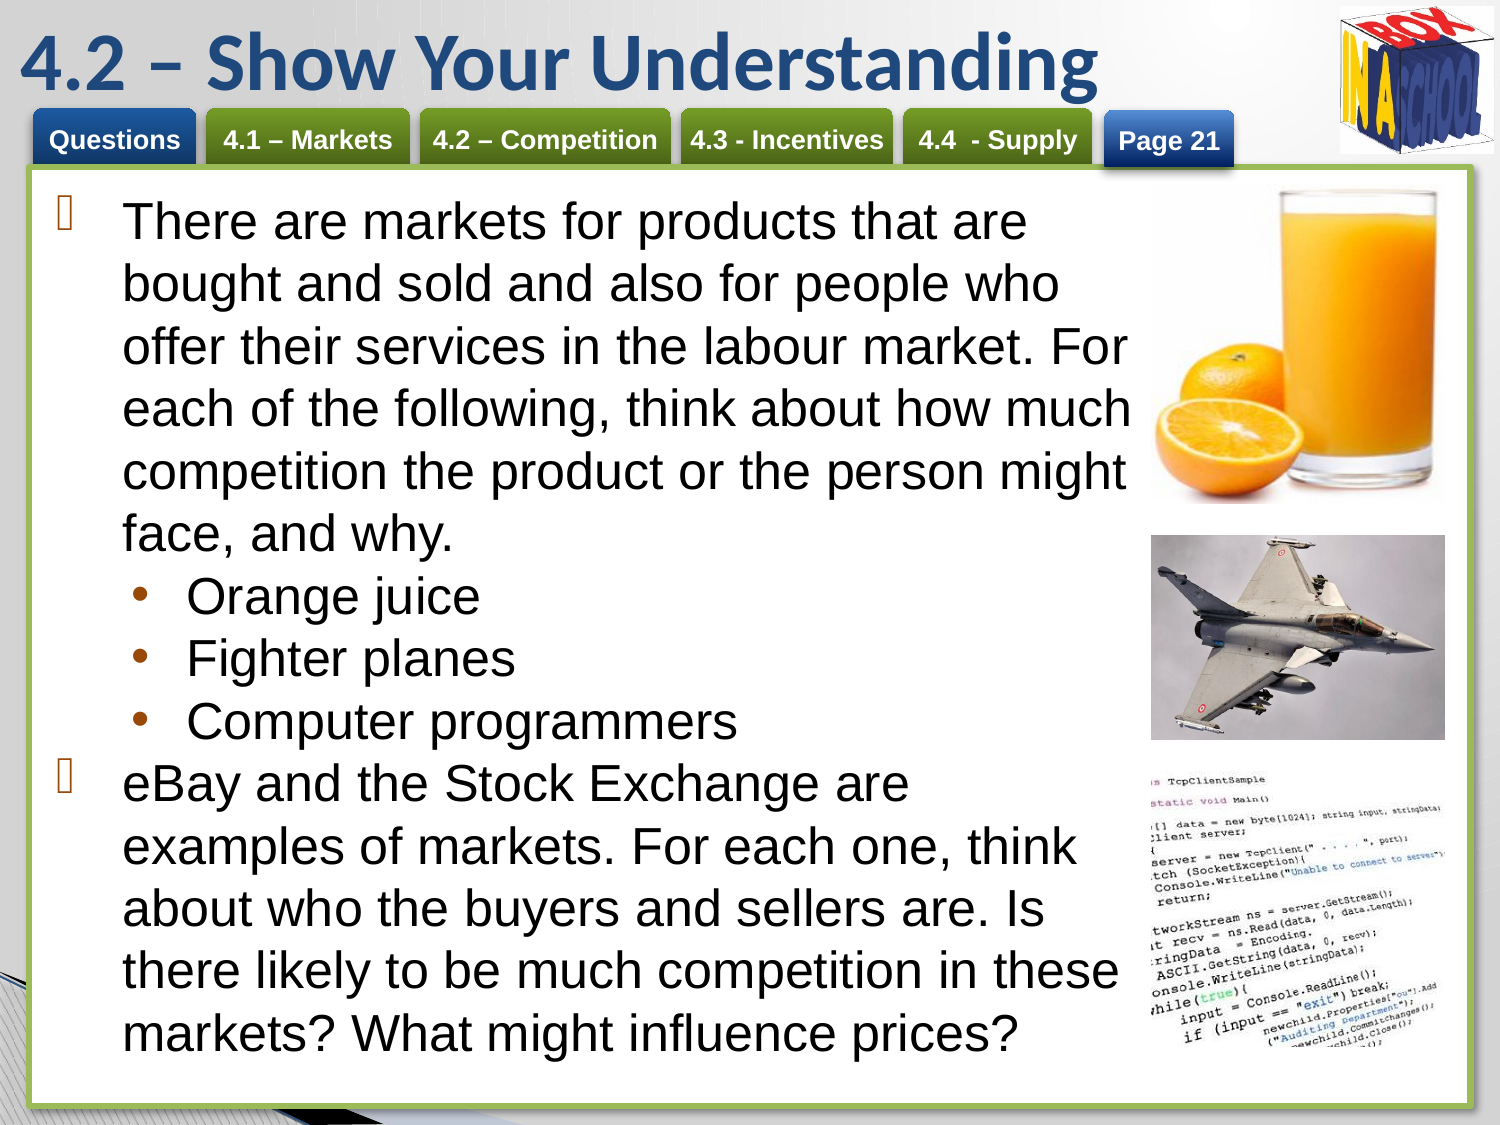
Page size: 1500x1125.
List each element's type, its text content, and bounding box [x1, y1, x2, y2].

text_box Page 21 [1104, 109, 1235, 167]
picture [1340, 6, 1495, 154]
text_box There are markets for products that are bought and sold and also for people who offer their services in the labour market. For each of the following, think about how much competition the product or the person might face, and why. Orange juice Fighter planes Computer programmers eBay and the Stock Exchange are examples of markets. For each one, think about who the buyers and sellers are. Is there likely to be much competition in these markets? What might influence prices? [41, 179, 1152, 1070]
picture [1151, 535, 1445, 740]
title 4.2 – Show Your Understanding [5, 11, 1270, 102]
picture [1151, 771, 1445, 1047]
picture [281, 1114, 303, 1125]
picture [1151, 184, 1445, 504]
